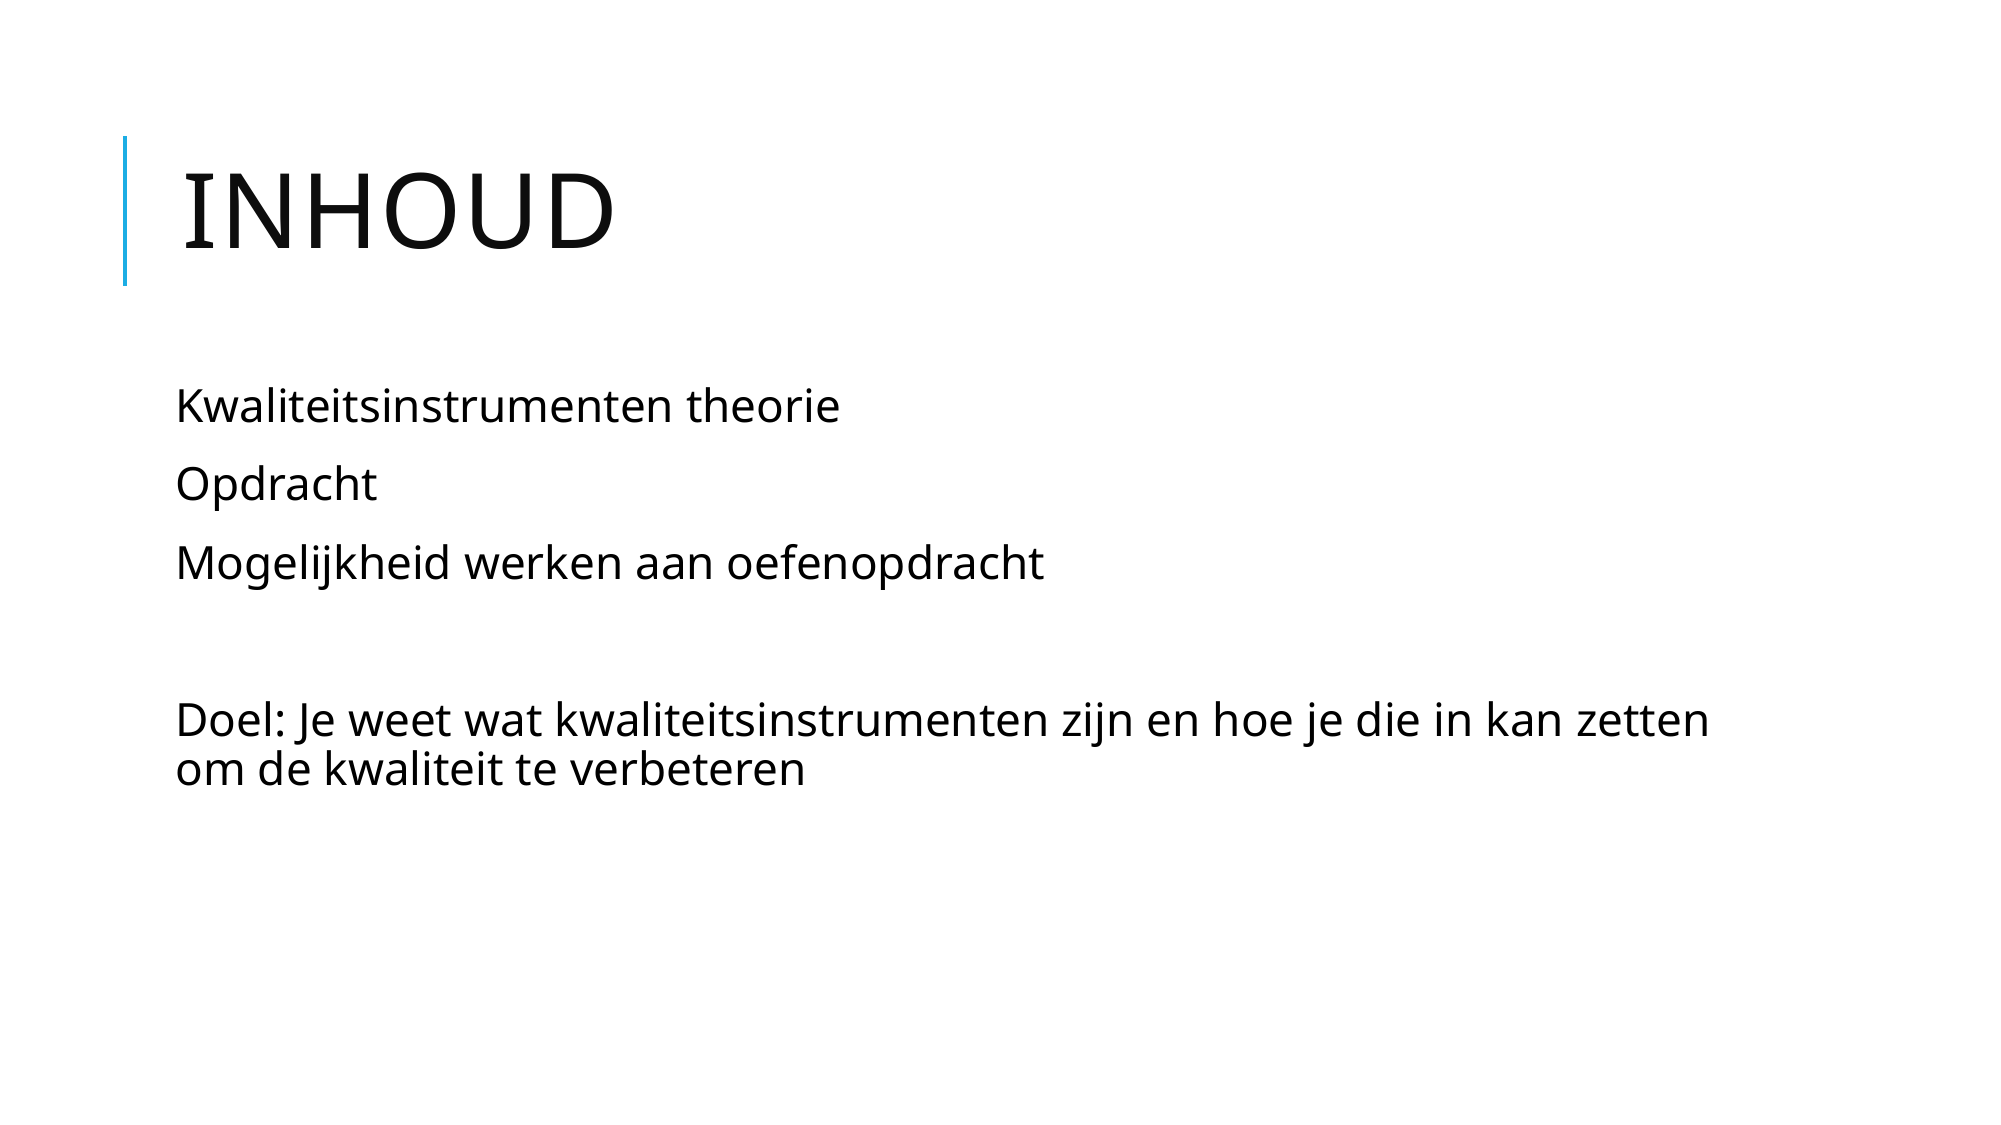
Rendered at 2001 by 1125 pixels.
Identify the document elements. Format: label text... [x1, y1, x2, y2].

title Inhoud [168, 96, 1763, 342]
list Kwaliteitsinstrumenten theorie Opdracht Mogelijkheid werken aan oefenopdracht Doel: Je weet wat kwaliteitsinstrumenten zijn en hoe je die in kan zetten om de kwaliteit te verbeteren [168, 375, 1763, 1035]
